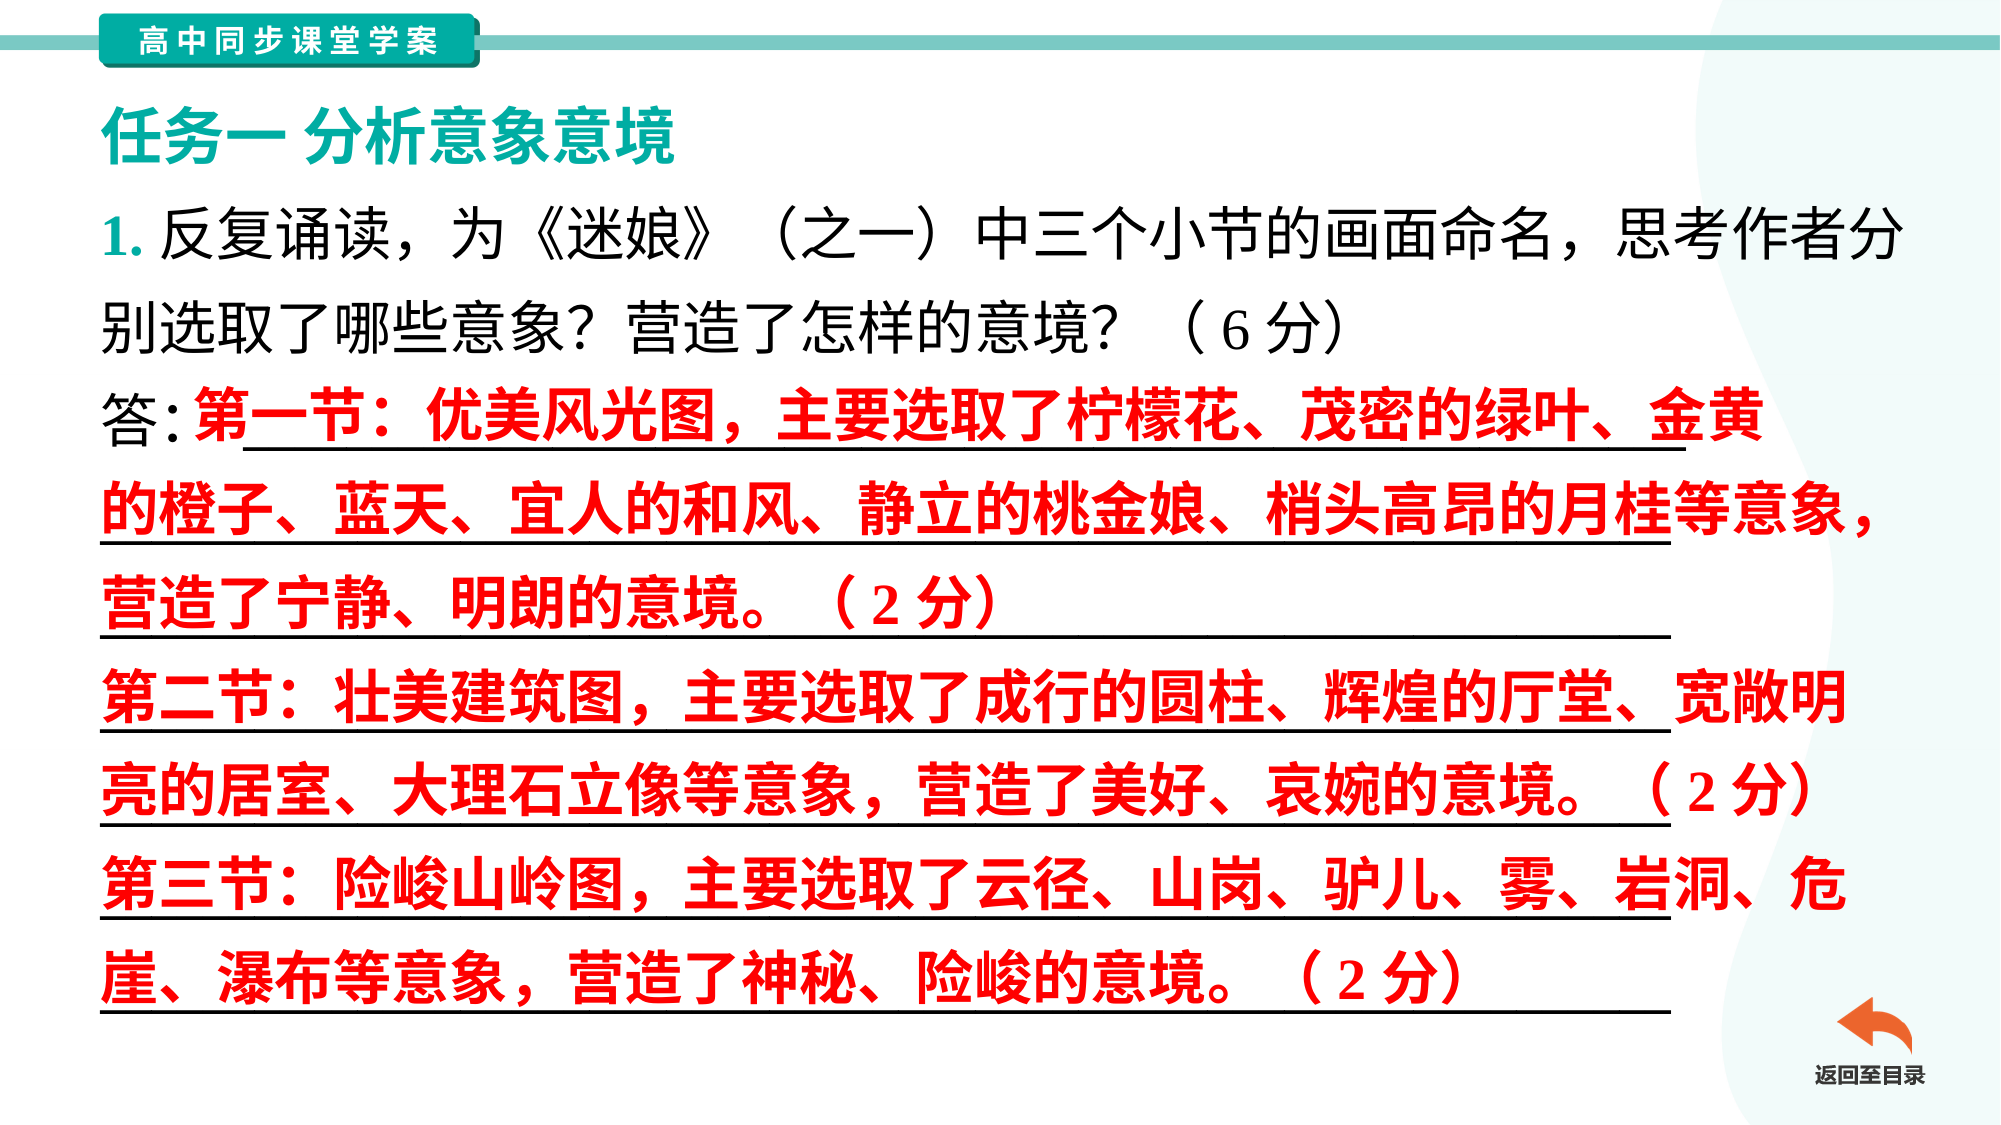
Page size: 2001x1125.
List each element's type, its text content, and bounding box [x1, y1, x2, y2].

text_box 1.反复诵读，为《迷娘》（之一）中三个小节的画面命名，思考作者分 别选取了哪些意象？营造了怎样的意境？（6分） 答： ________________________________________________________ _____________________________________________________________ _____________________________________________________________ _____________________________________________________________ _____________________________________________________________ _____________________________________________________________ _____________________________________________________________ [100, 173, 1899, 354]
text_box 任务一 分析意象意境 [100, 76, 1899, 173]
picture [0, 0, 2000, 1125]
text_box 1.反复诵读，为《迷娘》（之一）中三个小节的画面命名，思考作者分 别选取了哪些意象？营造了怎样的意境？（6分） 答： ________________________________________________________ _____________________________________________________________ _____________________________________________________________ _____________________________________________________________ _____________________________________________________________ _____________________________________________________________ _____________________________________________________________ [100, 1011, 1899, 1017]
text_box 第一节：优美风光图，主要选取了柠檬花、茂密的绿叶、金黄 的橙子、蓝天、宜人的和风、静立的桃金娘、梢头高昂的月桂等意象， 营造了宁静、明朗的意境。（2分） 第二节：壮美建筑图，主要选取了成行的圆柱、辉煌的厅堂、宽敞明 亮的居室、大理石立像等意象，营造了美好、哀婉的意境。（2分） 第三节：险峻山岭图，主要选取了云径、山岗、驴儿、雾、岩洞、危 崖、瀑布等意象，营造了神秘、险峻的意境。（2分） [100, 354, 1899, 1011]
